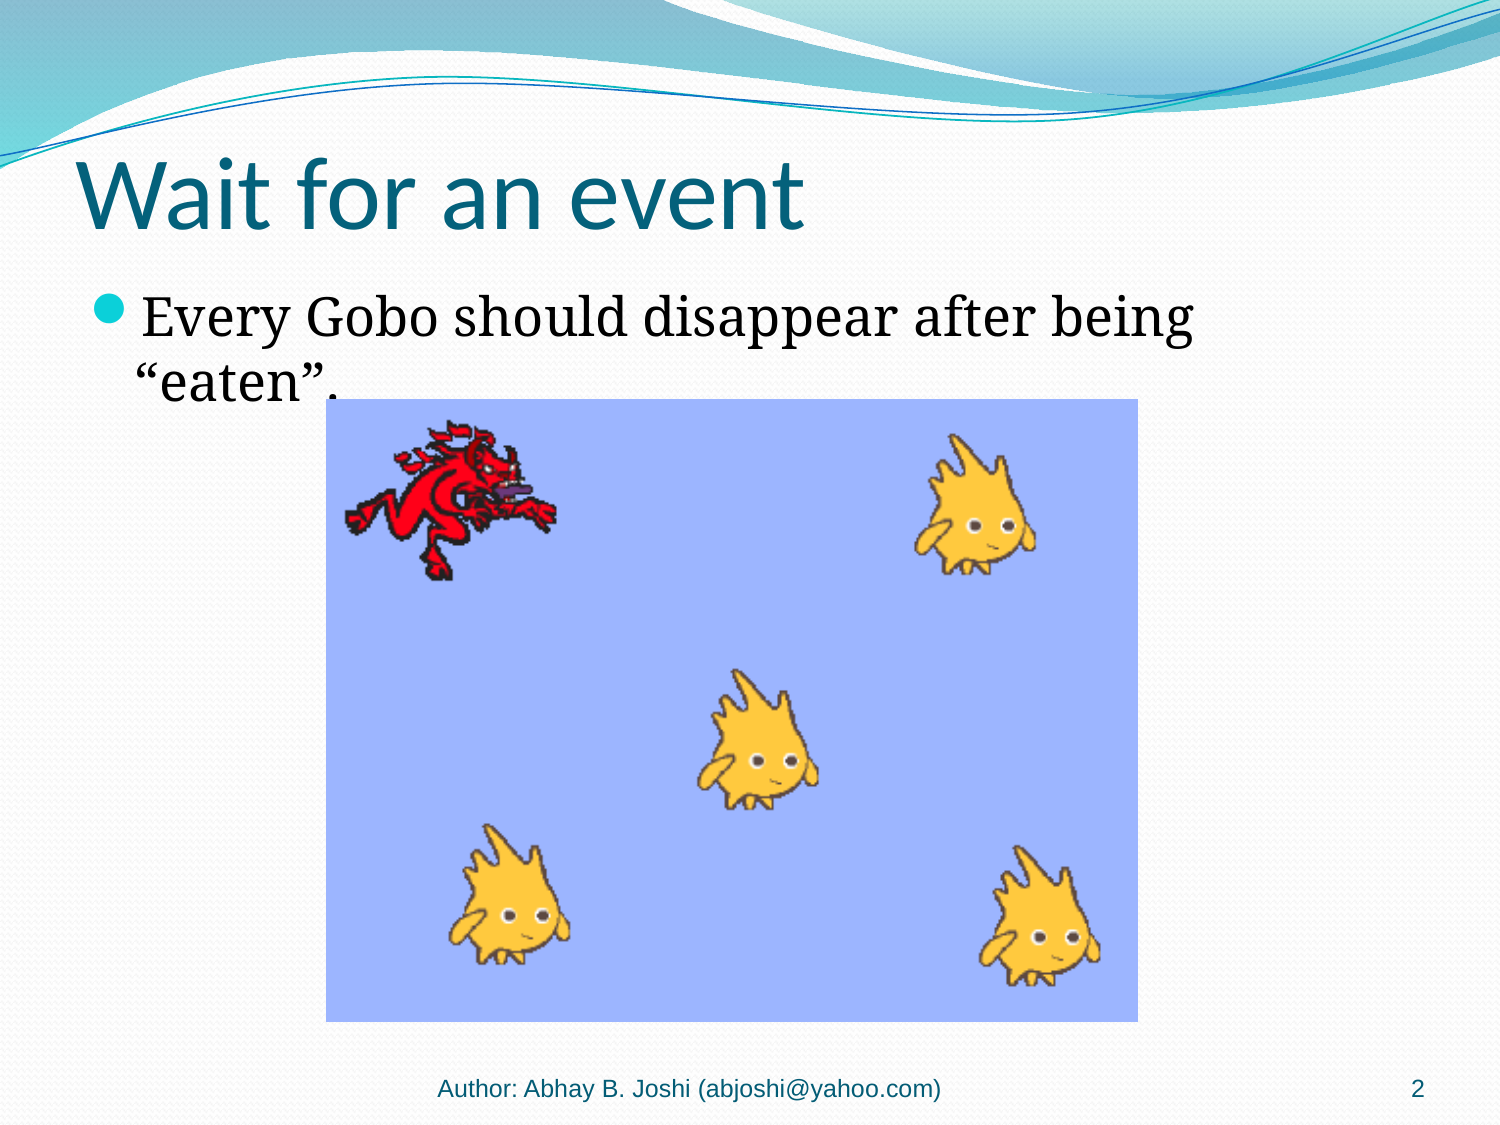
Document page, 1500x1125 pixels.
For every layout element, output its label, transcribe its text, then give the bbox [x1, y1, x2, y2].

title Wait for an event [75, 62, 1425, 250]
slide_number 2 [1299, 1042, 1425, 1103]
footer Author: Abhay B. Joshi (abjoshi@yahoo.com) [437, 1042, 988, 1103]
list Every Gobo should disappear after being “eaten”. [75, 275, 1425, 995]
picture [326, 399, 1138, 1022]
